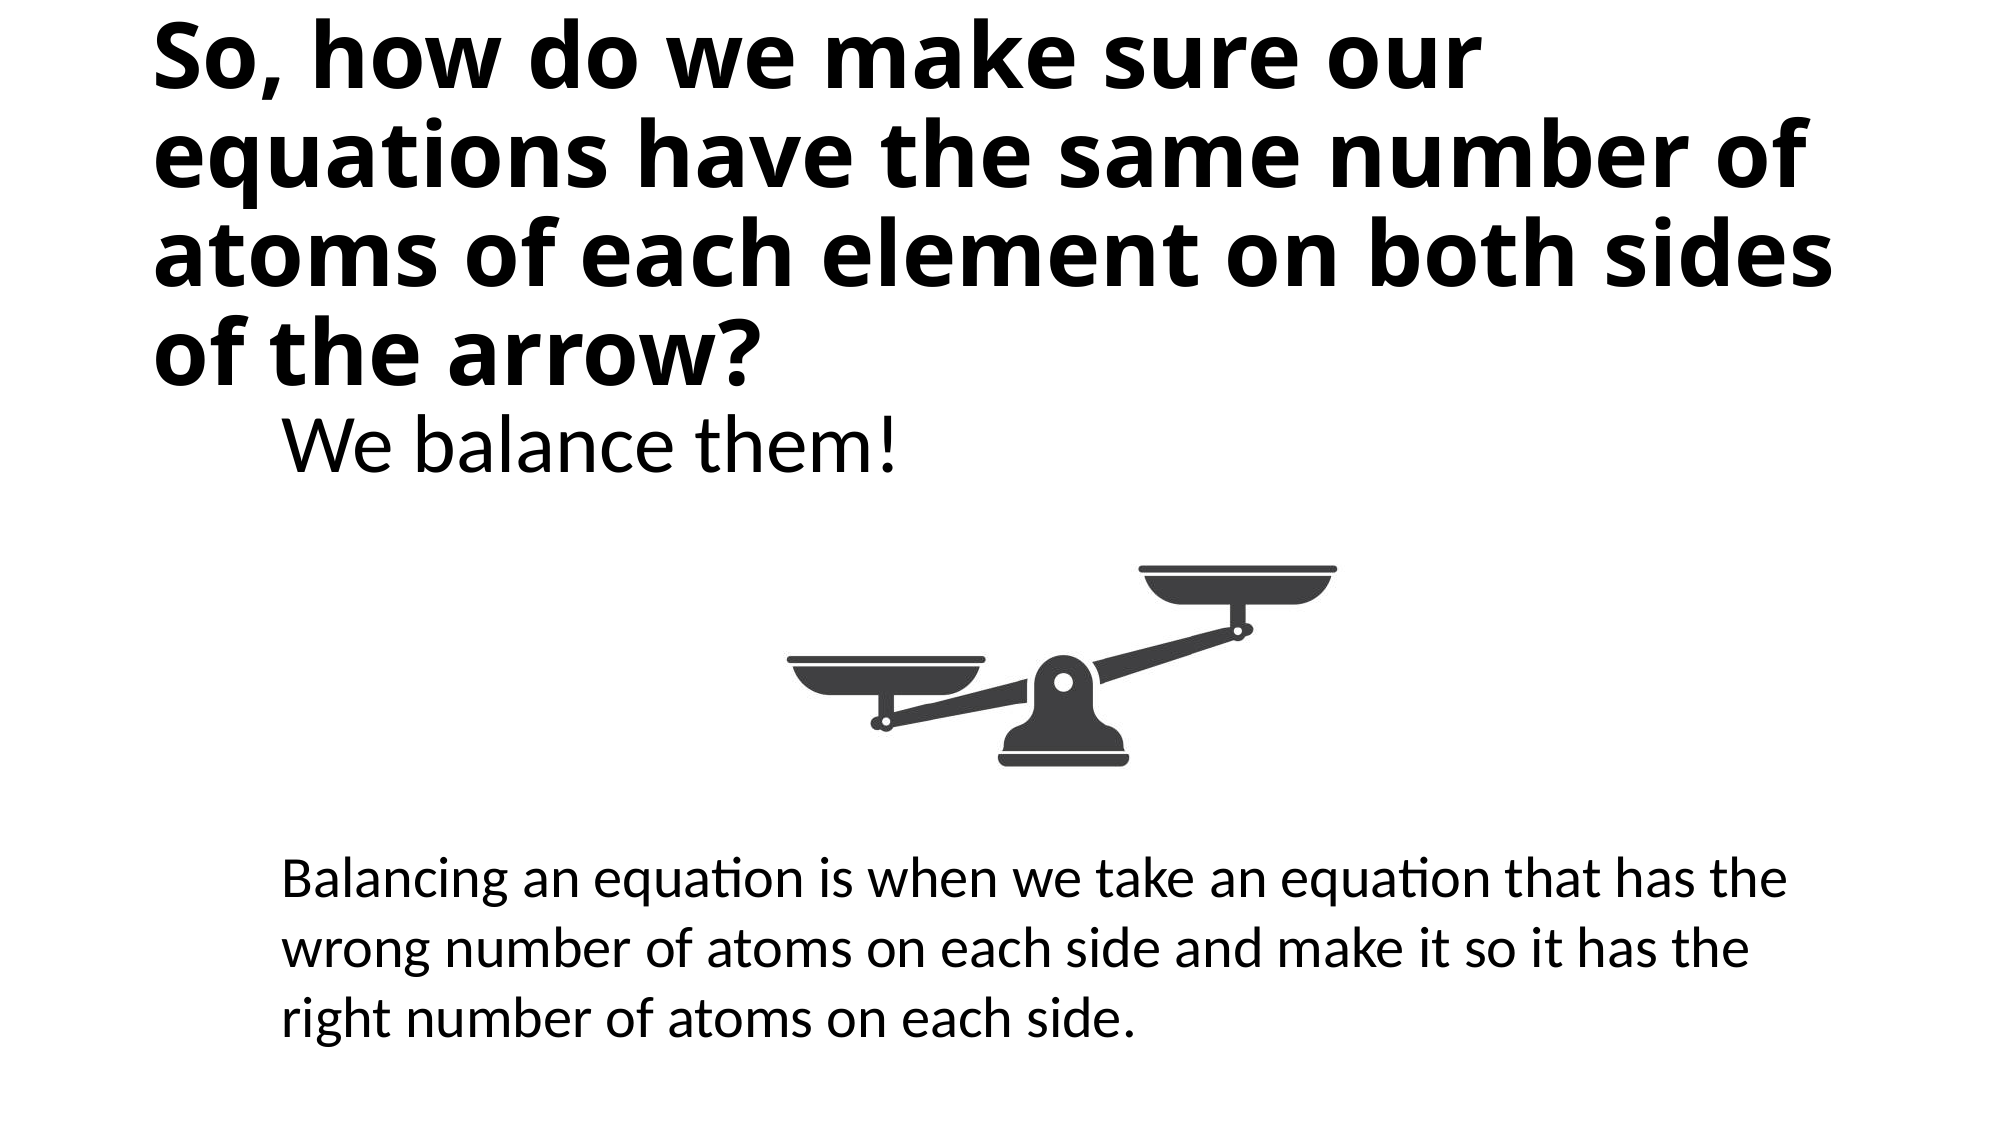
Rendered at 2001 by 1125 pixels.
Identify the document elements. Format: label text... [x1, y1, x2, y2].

picture [759, 477, 1364, 854]
title So, how do we make sure our equations have the same number of atoms of each element on both sides of the arrow? [137, 98, 1863, 317]
text_box We balance them! Balancing an equation is when we take an equation that has the wrong number of atoms on each side and make it so it has the right number of atoms on each side. [266, 382, 1816, 1057]
